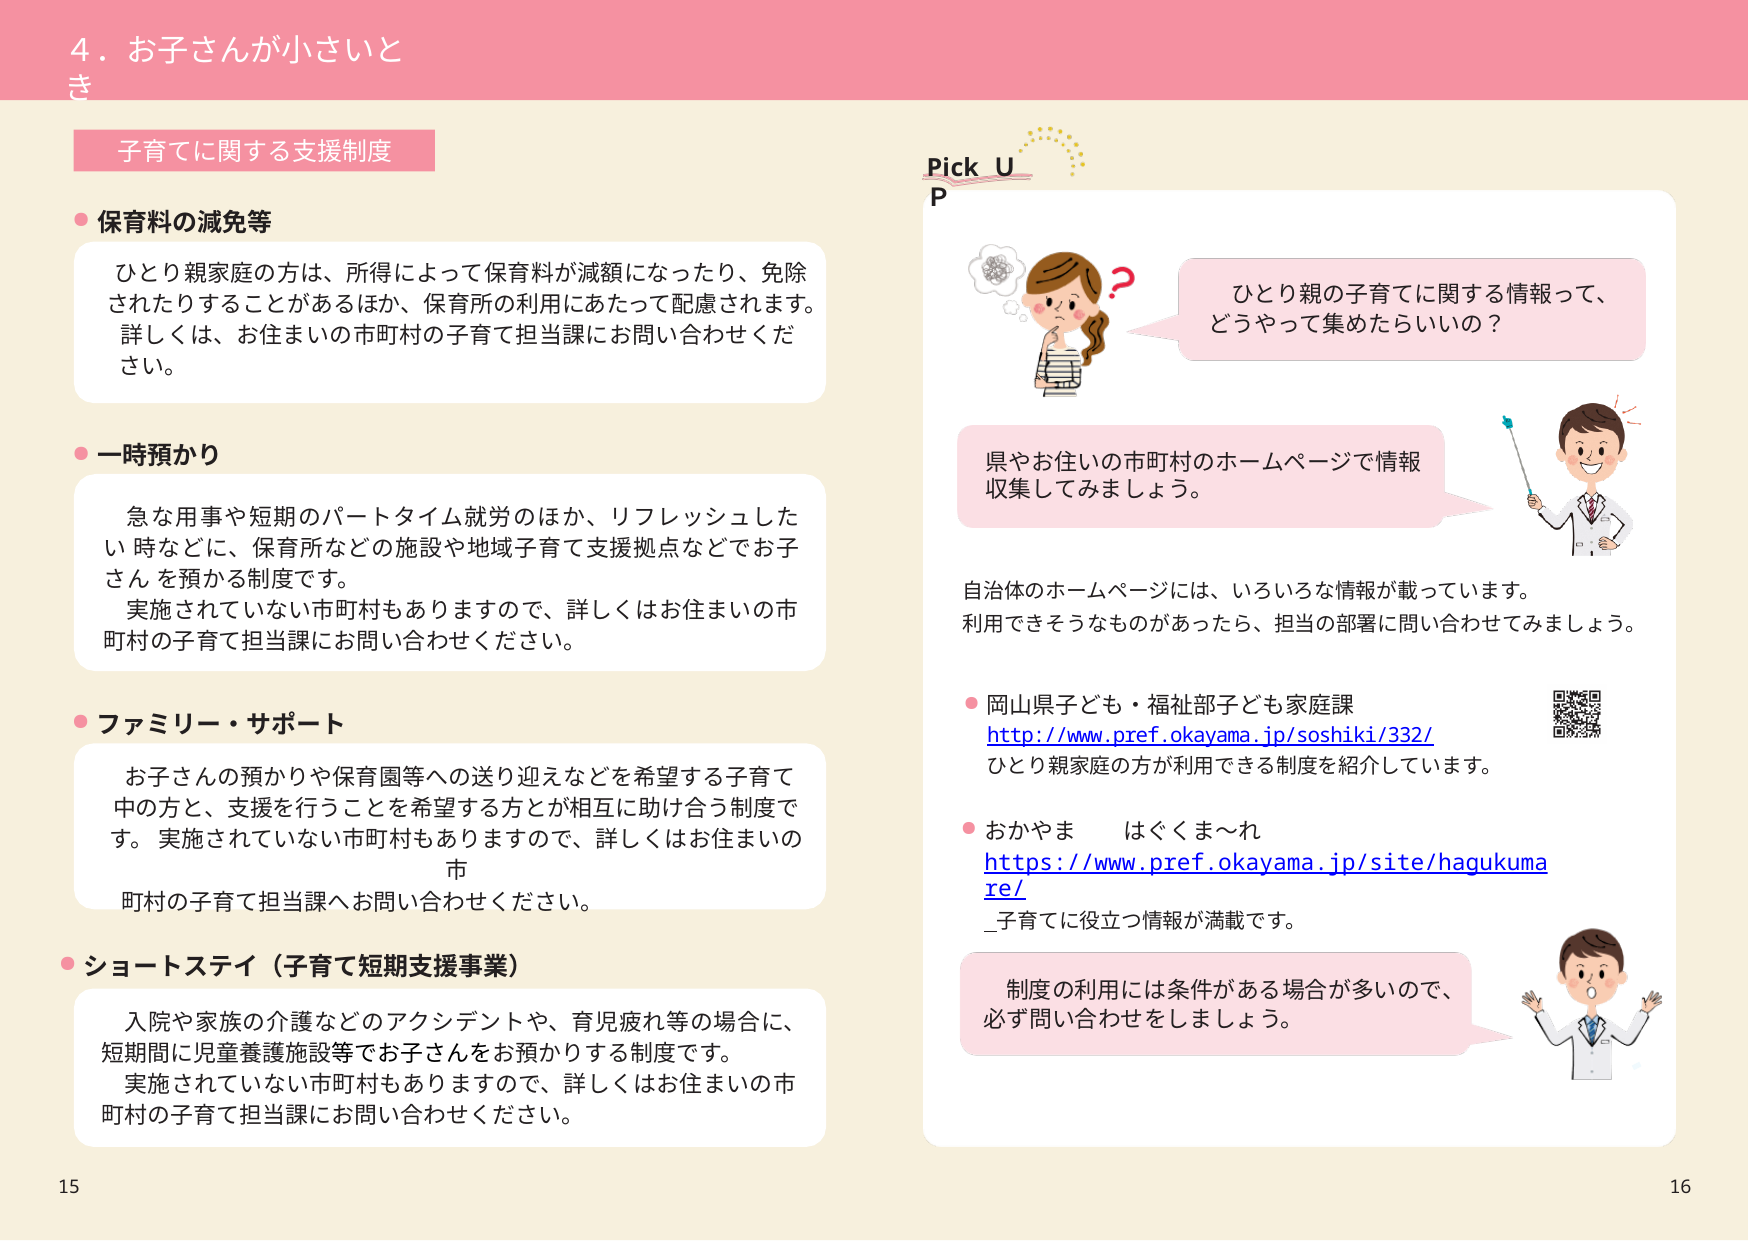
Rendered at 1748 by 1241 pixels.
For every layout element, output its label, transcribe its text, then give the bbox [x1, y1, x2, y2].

picture [921, 126, 1085, 187]
text_box ひとり親家庭の方は、所得によって保育料が減額になったり、免除 されたりすることがあるほか、保育所の利用にあたって配慮されます。 詳しくは、お住まいの市町村の子育て担当課にお問い合わせくだ さい。 [98, 252, 811, 379]
text_box ４．お子さんが小さいとき [62, 28, 419, 106]
text_box [73, 988, 827, 1147]
text_box [73, 743, 827, 910]
text_box 16 [1667, 1174, 1693, 1198]
picture [923, 189, 1676, 1147]
text_box ショートステイ（子育て短期支援事業） [56, 948, 536, 981]
text_box [73, 241, 827, 404]
text_box お子さんの預かりや保育園等への送り迎えなどを希望する子育て 中の方と、支援を行うことを希望する方とが相互に助け合う制度です。 実施されていない市町村もありますので、詳しくはお住まいの市 町村の子育て担当課へお問い合わせください。 [101, 757, 811, 915]
text_box 子育てに関する支援制度 [73, 129, 435, 172]
text_box [73, 473, 827, 672]
text_box 入院や家族の介護などのアクシデントや、育児疲れ等の場合に、 短期間に児童養護施設等でお子さんをお預かりする制度です。 実施されていない市町村もありますので、詳しくはお住まいの市 町村の子育て担当課にお問い合わせください。 [99, 1001, 811, 1128]
text_box ファミリー・サポート [69, 706, 349, 739]
text_box 一時預かり [70, 437, 225, 470]
text_box 15 [55, 1174, 81, 1198]
text_box 保育料の減免等 [70, 204, 275, 236]
text_box 急な用事や短期のパートタイム就労のほか、リフレッシュしたい 時などに、保育所などの施設や地域子育て支援拠点などでお子さん を預かる制度です。 実施されていない市町村もありますので、詳しくはお住まいの市 町村の子育て担当課にお問い合わせください。 [101, 496, 801, 654]
